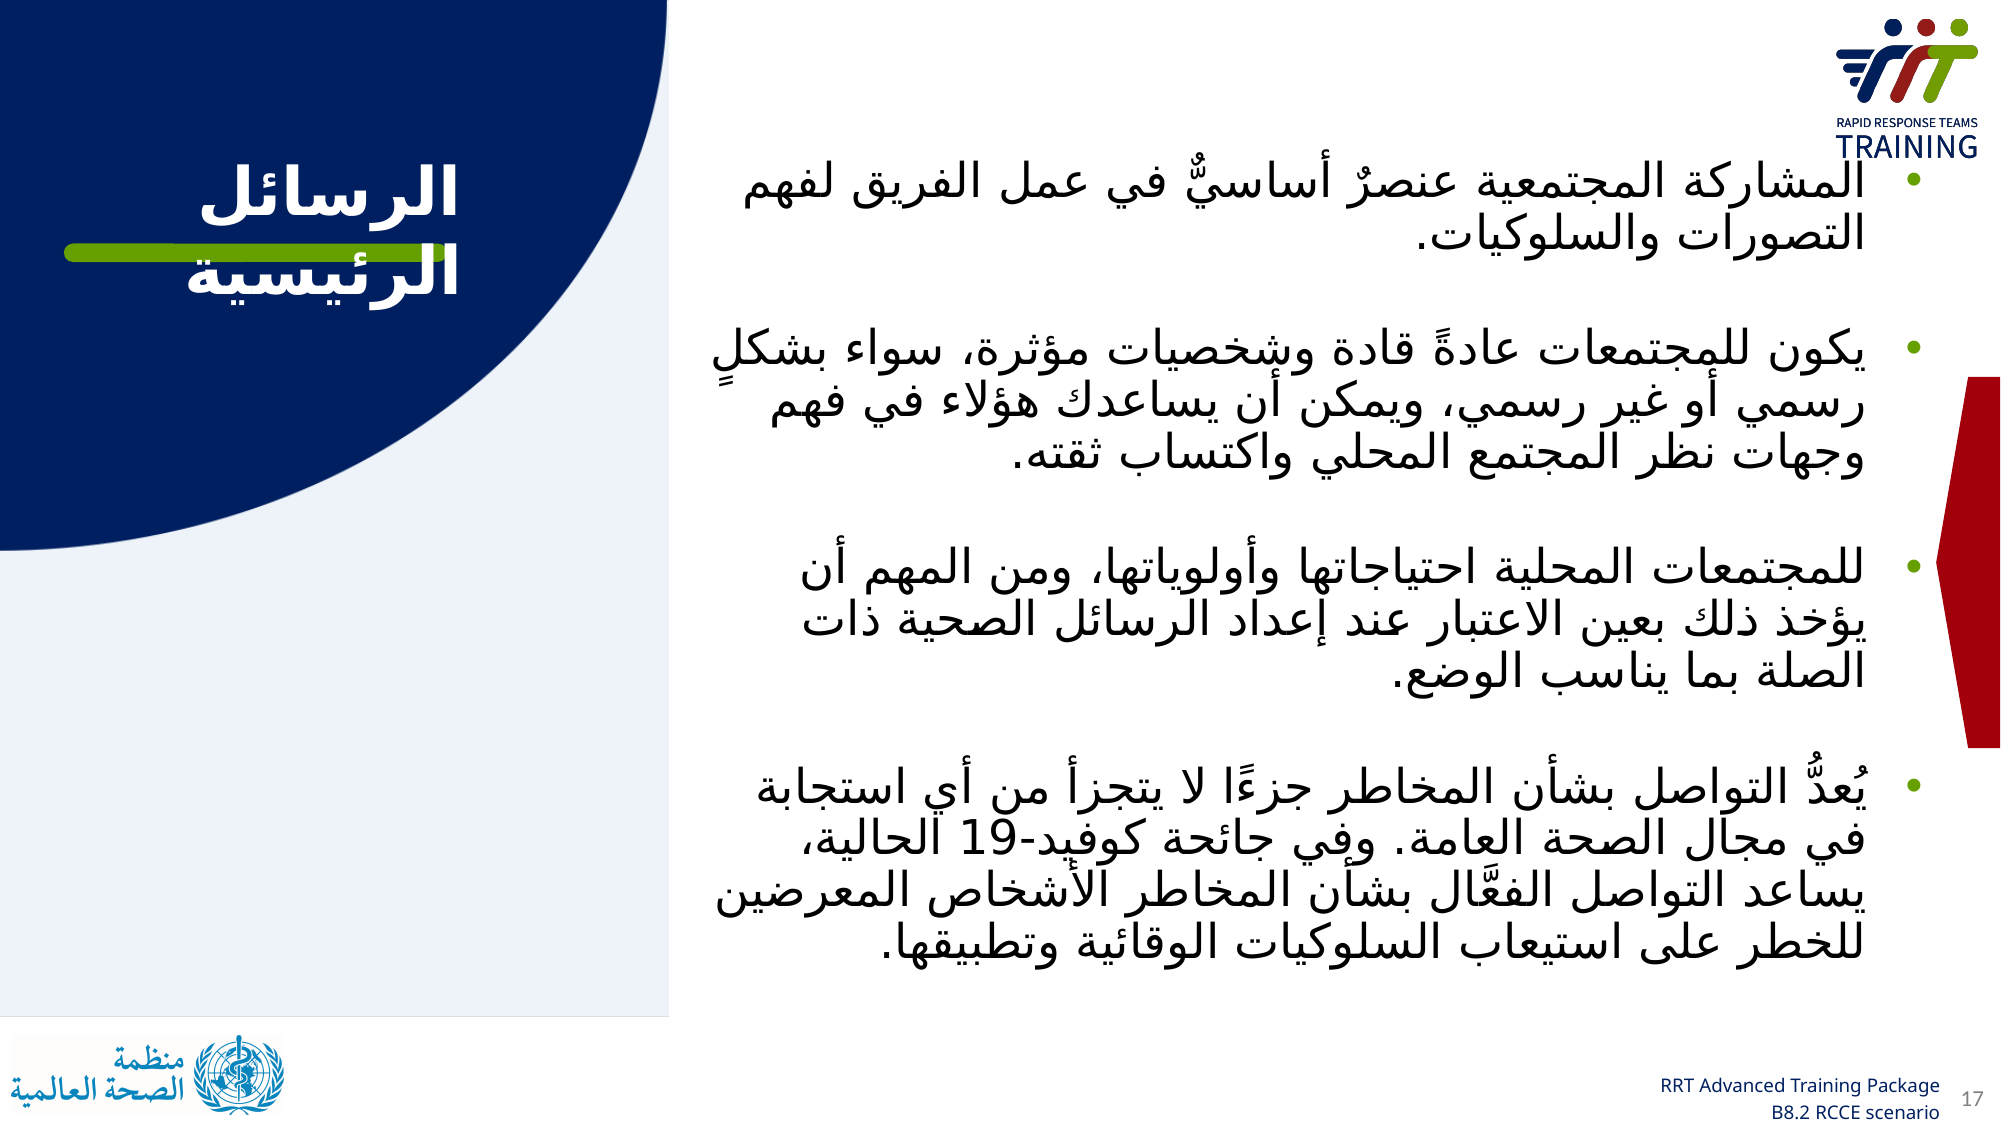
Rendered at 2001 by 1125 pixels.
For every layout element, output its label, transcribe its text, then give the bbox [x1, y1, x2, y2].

picture [11, 1035, 284, 1115]
picture [0, 0, 669, 1018]
list المشاركة المجتمعية عنصرٌ أساسيٌّ في عمل الفريق لفهم التصورات والسلوكيات. يكون للمجتمعات عادةً قادة وشخصيات مؤثرة، سواء بشكلٍ رسمي أو غير رسمي، ويمكن أن يساعدك هؤلاء في فهم وجهات نظر المجتمع المحلي واكتساب ثقته. للمجتمعات المحلية احتياجاتها وأولوياتها، ومن المهم أن يؤخذ ذلك بعين الاعتبار عند إعداد الرسائل الصحية ذات الصلة بما يناسب الوضع. يُعدُّ التواصل بشأن المخاطر جزءًا لا يتجزأ من أي استجابة في مجال الصحة العامة. وفي جائحة كوفيد-19 الحالية، يساعد التواصل الفعَّال بشأن المخاطر الأشخاص المعرضين للخطر على استيعاب السلوكيات الوقائية وتطبيقها. [693, 140, 1930, 985]
picture [1835, 19, 1978, 167]
picture [241, 1050, 247, 1059]
text_box الرسائل الرئيسية [61, 140, 470, 316]
